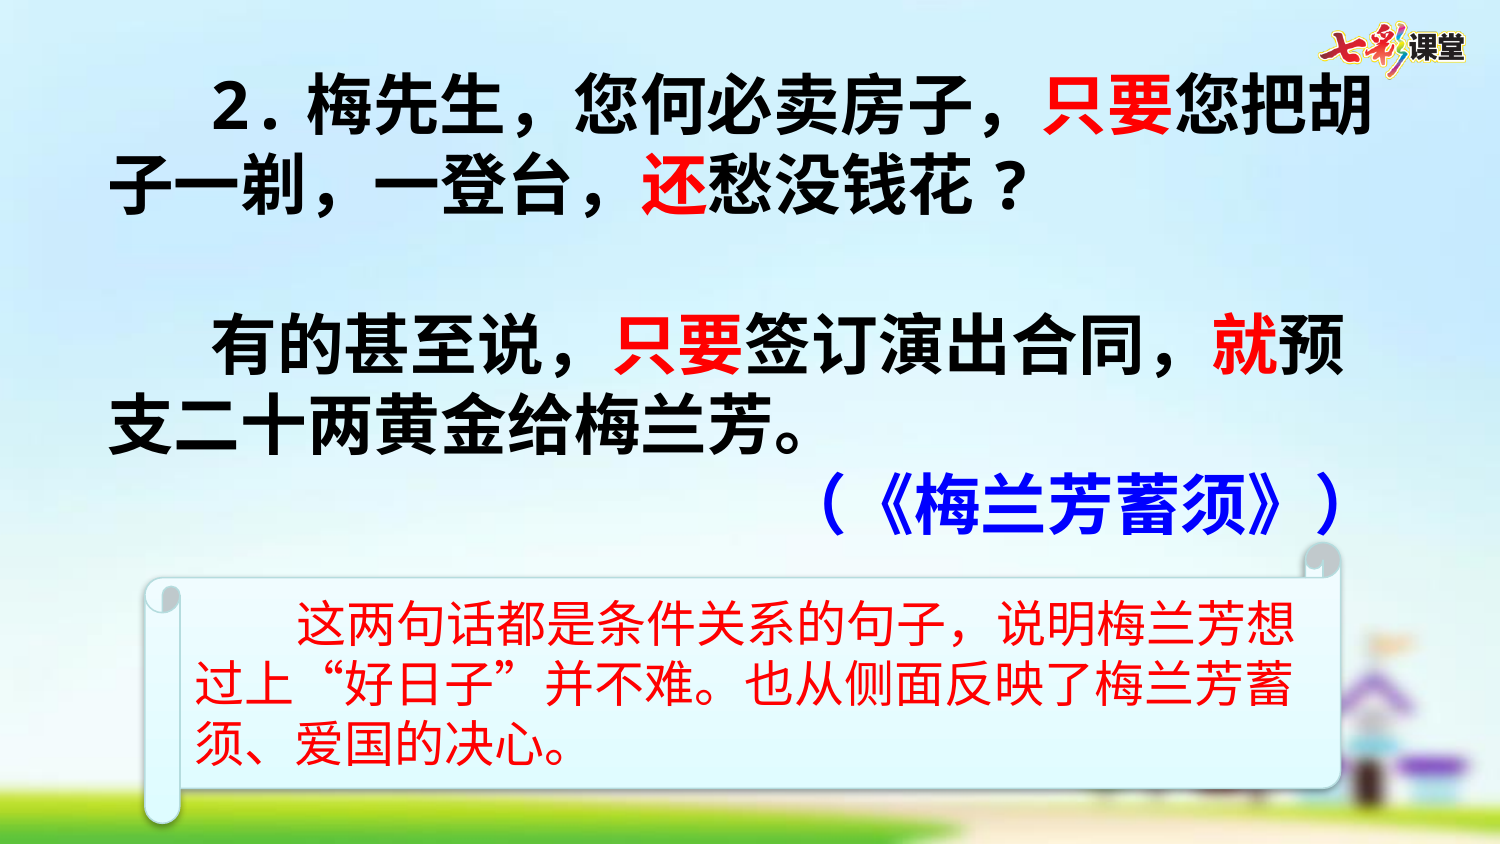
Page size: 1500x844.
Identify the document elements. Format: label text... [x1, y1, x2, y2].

picture [0, 0, 1500, 844]
text_box 2.梅先生，您何必卖房子，只要您把胡子一剃，一登台，还愁没钱花? 有的甚至说，只要签订演出合同，就预支二十两黄金给梅兰芳。 （《梅兰芳蓄须》） [92, 55, 1412, 551]
text_box 这两句话都是条件关系的句子，说明梅兰芳想过上“好日子”并不难。也从侧面反映了梅兰芳蓄须、爱国的决心。 [144, 541, 1342, 825]
